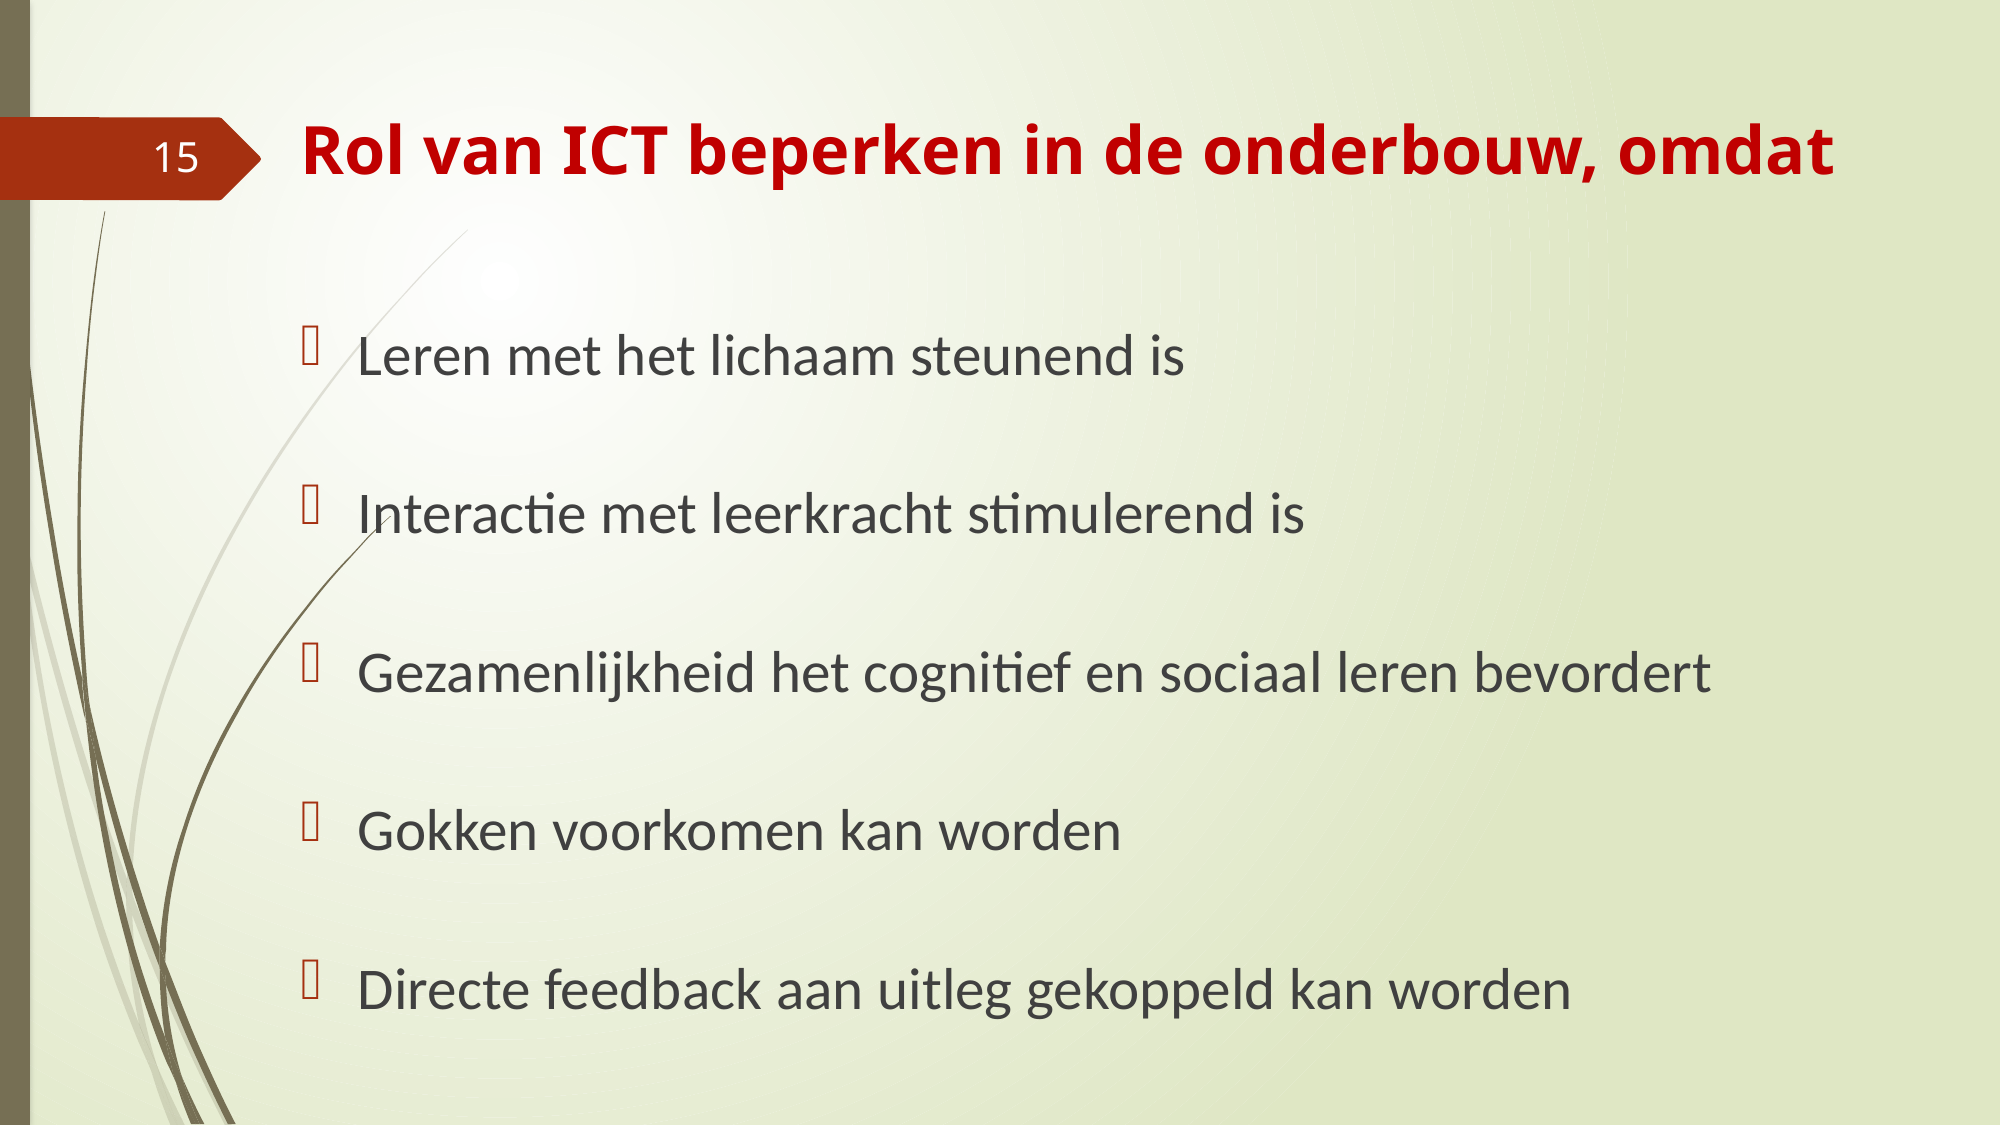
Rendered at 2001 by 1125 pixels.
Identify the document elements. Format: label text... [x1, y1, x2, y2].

slide_number 15 [87, 129, 216, 190]
list Leren met het lichaam steunend is Interactie met leerkracht stimulerend is Gezamenlijkheid het cognitief en sociaal leren bevordert Gokken voorkomen kan worden Directe feedback aan uitleg gekoppeld kan worden [285, 237, 2000, 1033]
title Rol van ICT beperken in de onderbouw, omdat [285, 99, 1874, 219]
